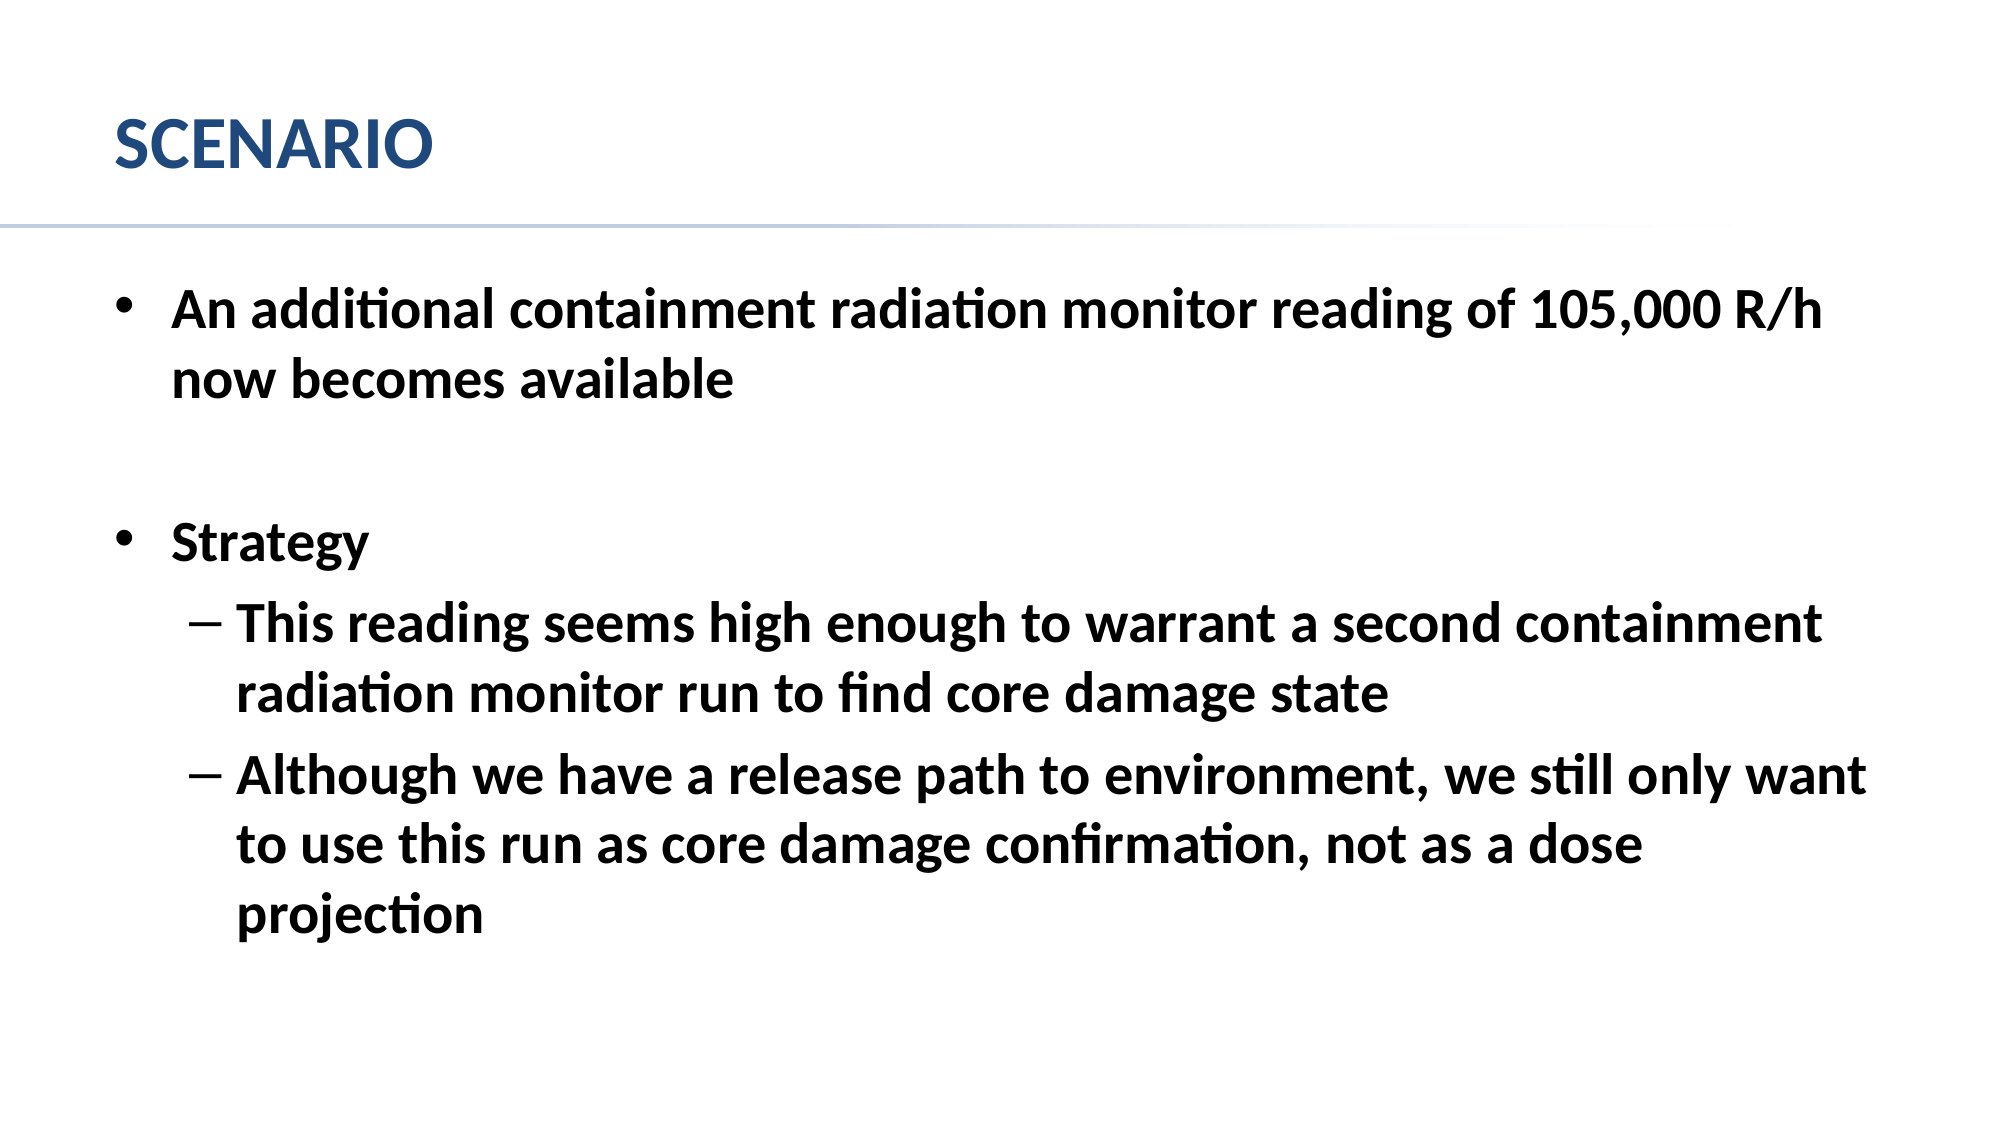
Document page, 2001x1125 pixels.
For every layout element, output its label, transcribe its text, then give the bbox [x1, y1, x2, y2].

list An additional containment radiation monitor reading of 105,000 R/h now becomes available Strategy This reading seems high enough to warrant a second containment radiation monitor run to find core damage state Although we have a release path to environment, we still only want to use this run as core damage confirmation, not as a dose projection [99, 262, 1900, 1075]
title Scenario [99, 45, 1900, 233]
